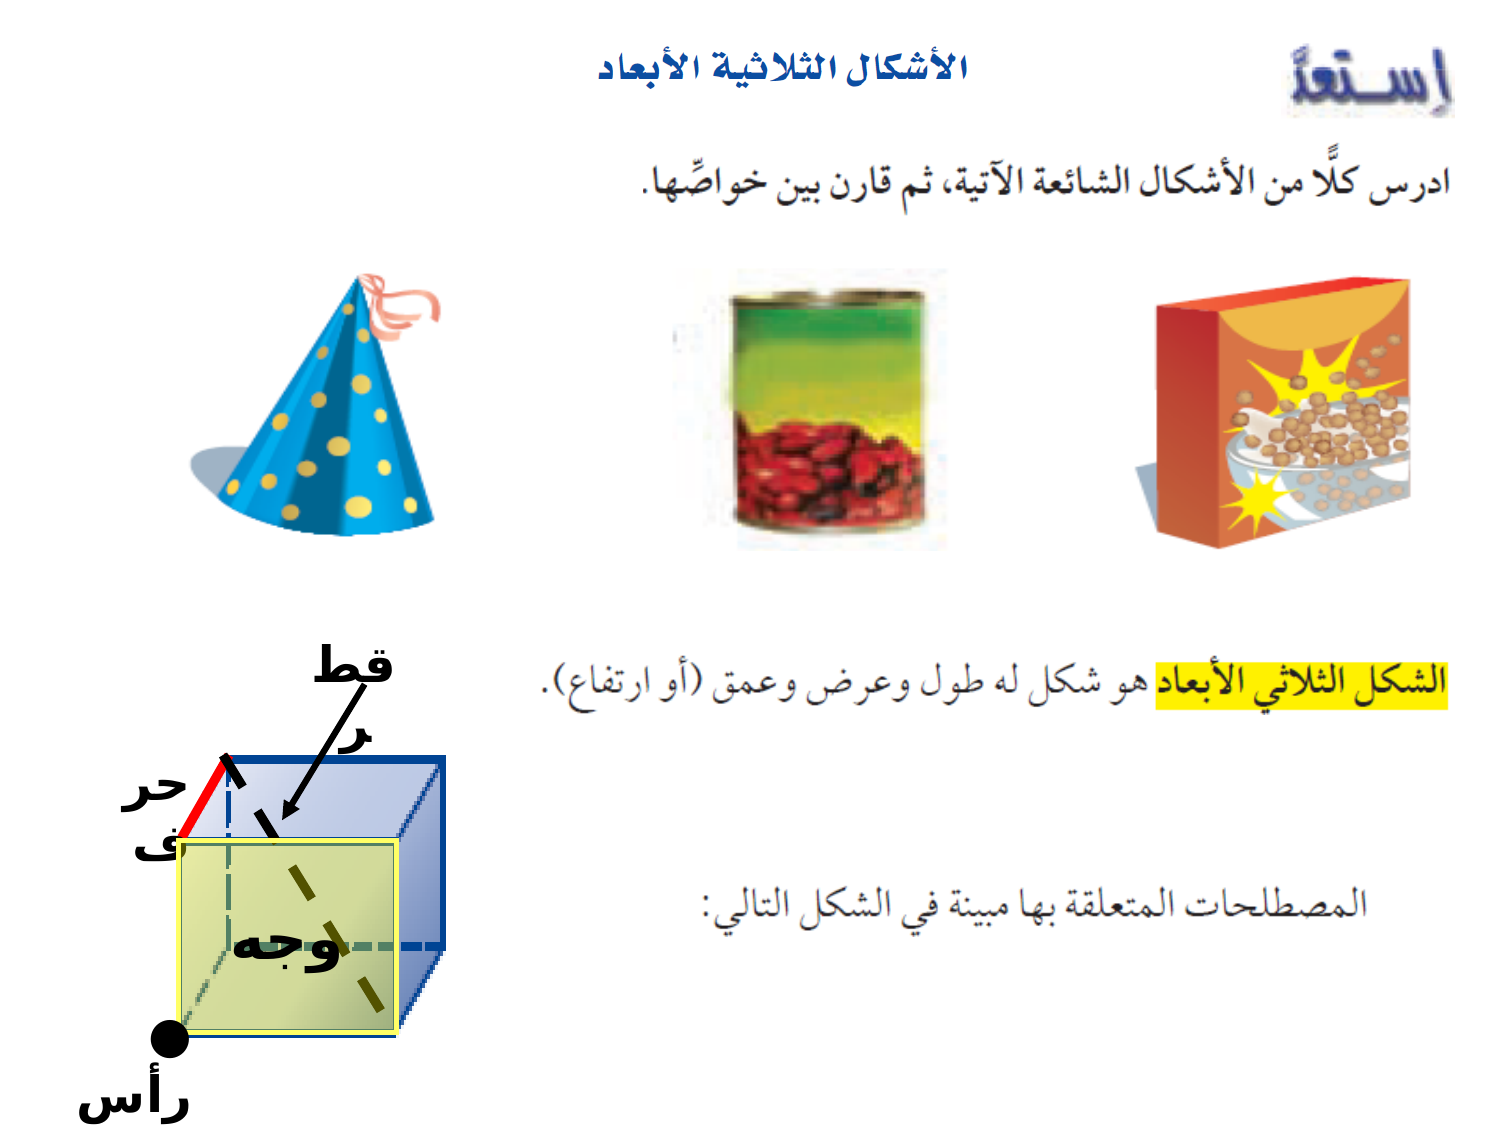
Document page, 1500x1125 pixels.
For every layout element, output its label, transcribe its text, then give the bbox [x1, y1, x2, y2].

picture [540, 653, 1454, 715]
picture [182, 266, 1424, 551]
picture [169, 737, 454, 1057]
picture [643, 136, 1454, 218]
text_box ● رأس [41, 995, 207, 1125]
picture [596, 42, 970, 91]
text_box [69, 743, 230, 839]
picture [700, 879, 1370, 937]
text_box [281, 624, 425, 821]
picture [1281, 42, 1456, 120]
